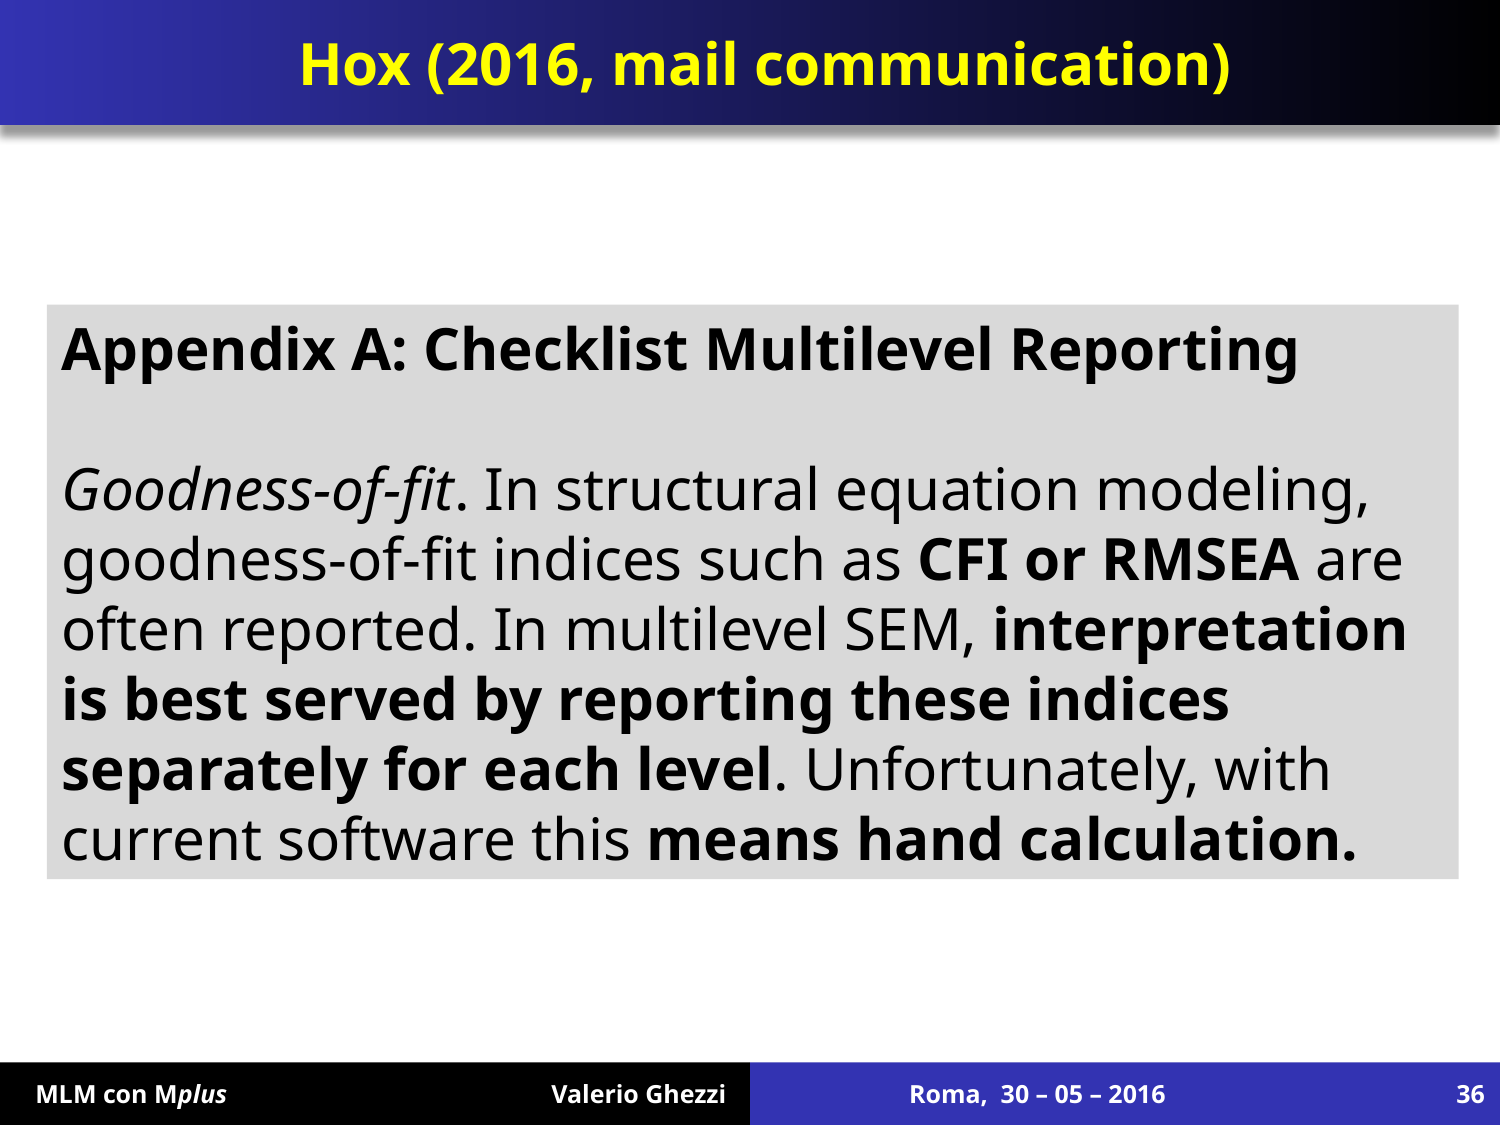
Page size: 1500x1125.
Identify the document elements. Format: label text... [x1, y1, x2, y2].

list MLM con Mplus Valerio Ghezzi [0, 1062, 750, 1125]
text_box Appendix A: Checklist Multilevel Reporting Goodness-of-fit. In structural equation modeling, goodness-of-fit indices such as CFI or RMSEA are often reported. In multilevel SEM, interpretation is best served by reporting these indices separately for each level. Unfortunately, with current software this means hand calculation. [46, 304, 1459, 880]
slide_number 36 [1325, 1065, 1500, 1125]
text_box Roma, 30 – 05 – 2016 [750, 1062, 1325, 1125]
title Hox (2016, mail communication) [0, 0, 1500, 126]
